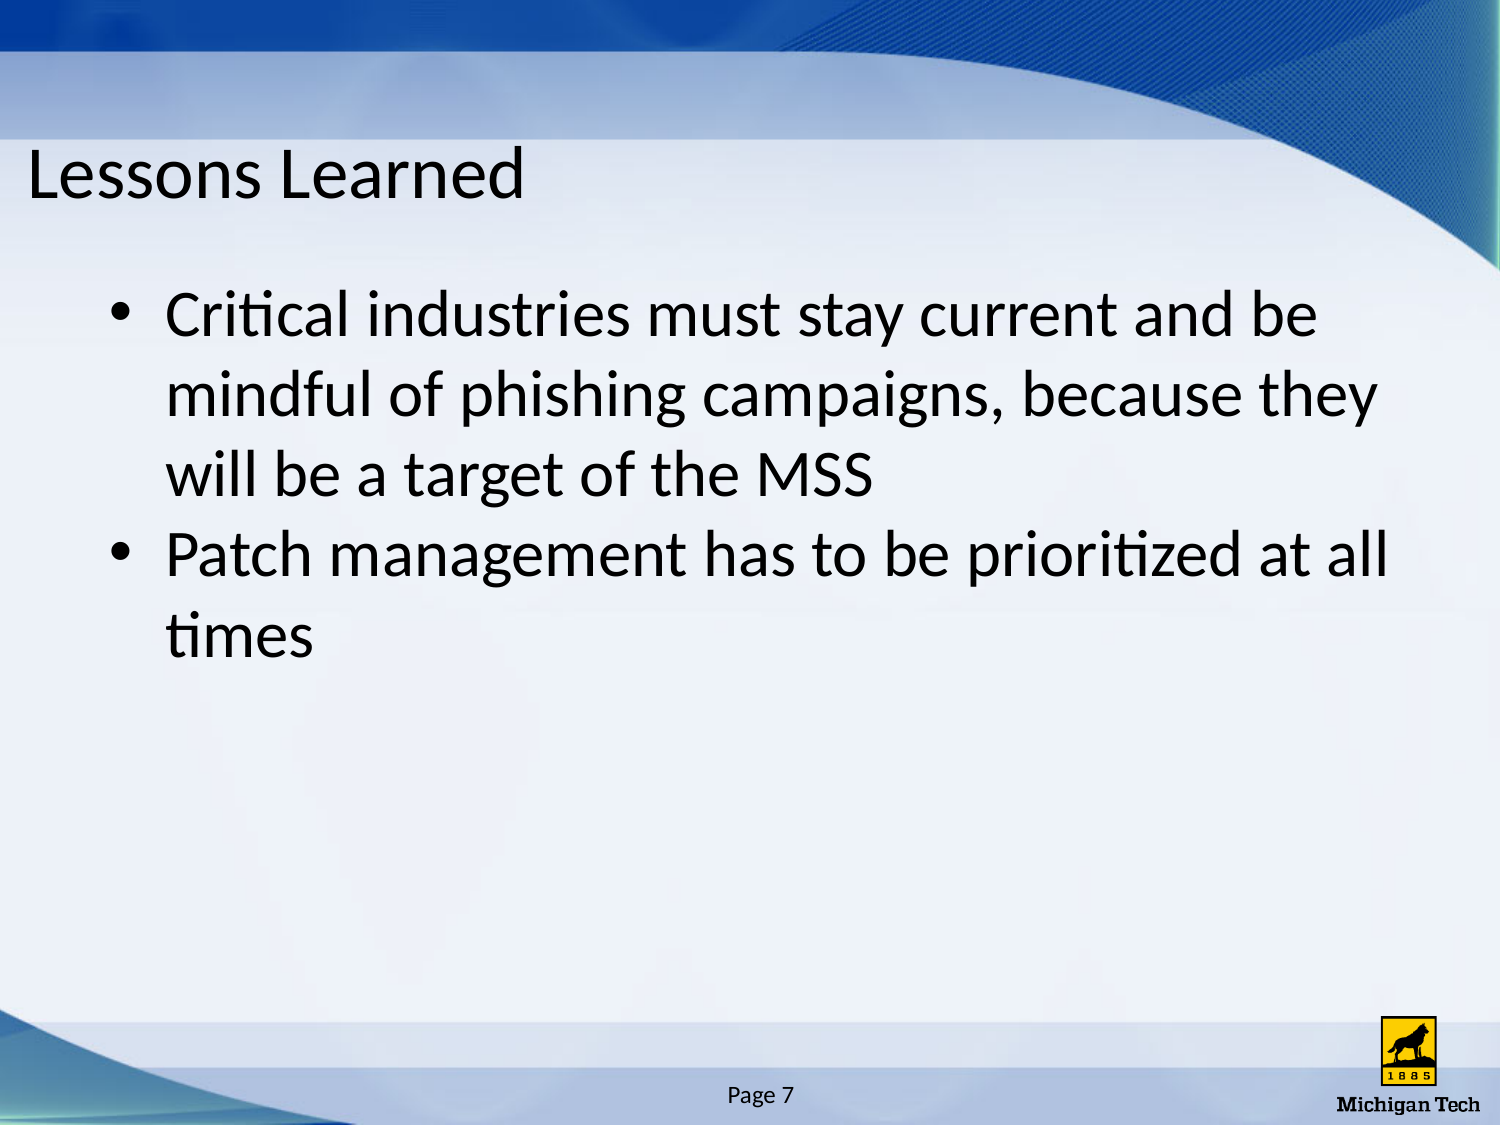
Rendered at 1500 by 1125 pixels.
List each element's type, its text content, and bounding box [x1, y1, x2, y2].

title Lessons Learned [12, 75, 1263, 263]
picture [0, 0, 1500, 1125]
list Critical industries must stay current and be mindful of phishing campaigns, because they will be a target of the MSS Patch management has to be prioritized at all times [75, 262, 1425, 1063]
